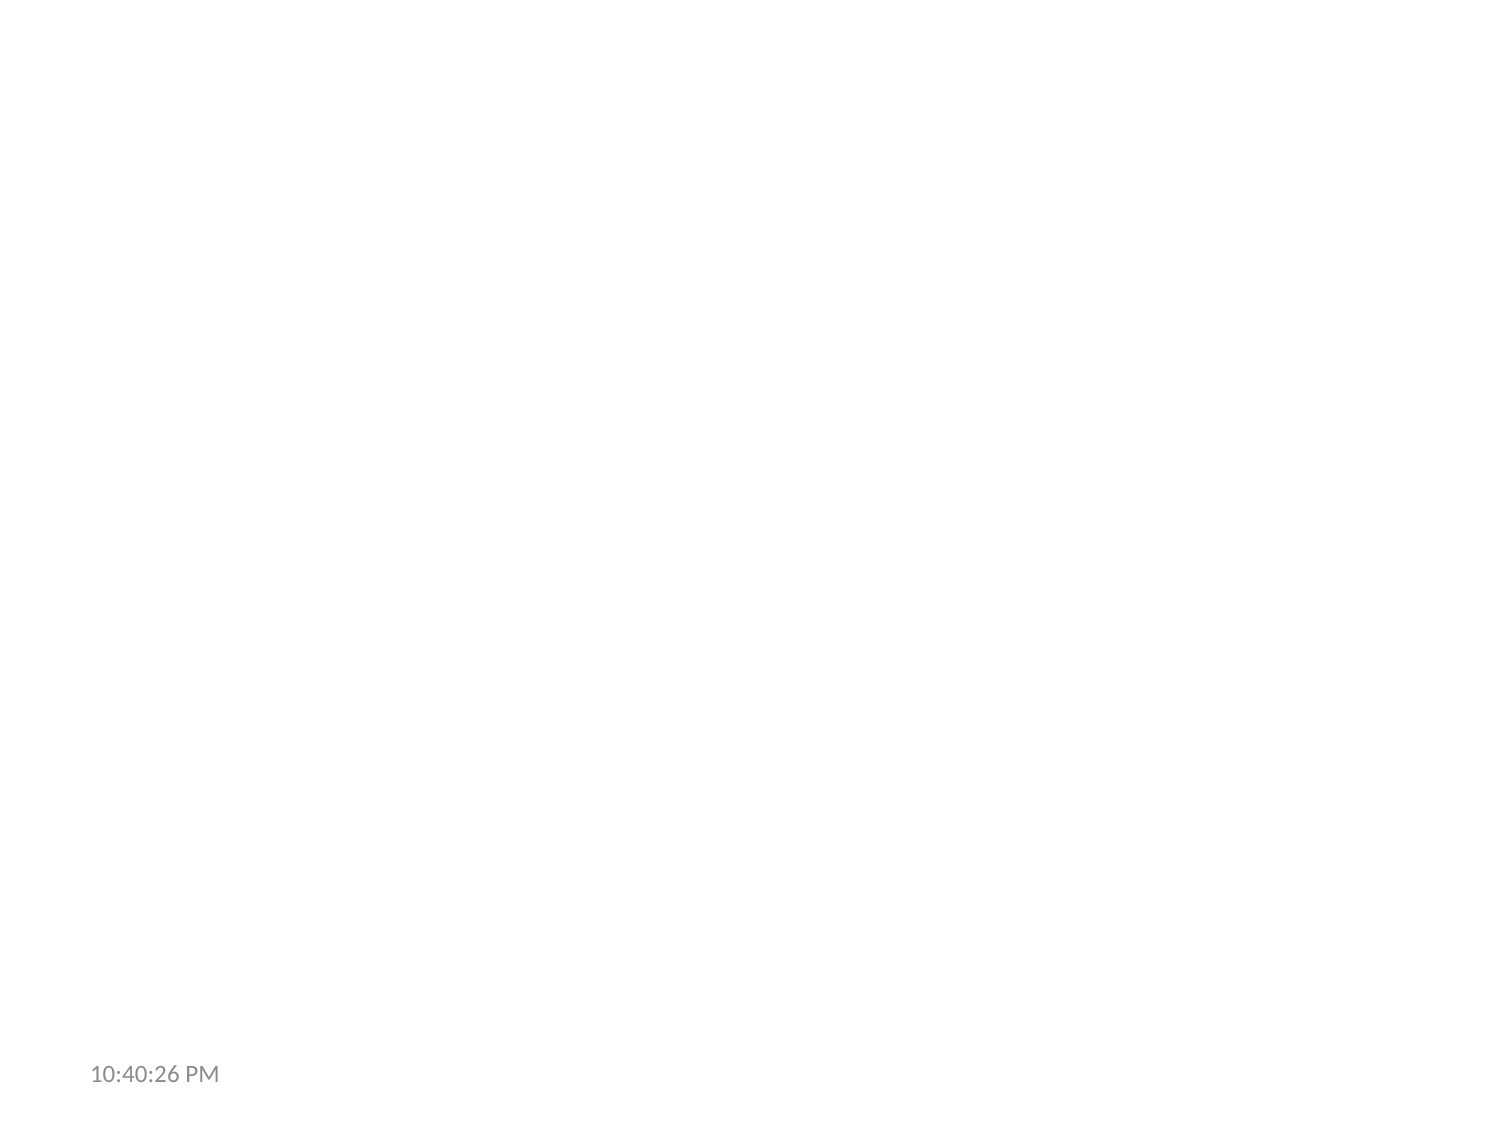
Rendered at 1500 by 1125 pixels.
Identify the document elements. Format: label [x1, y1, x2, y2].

slide_number [75, 1042, 425, 1103]
